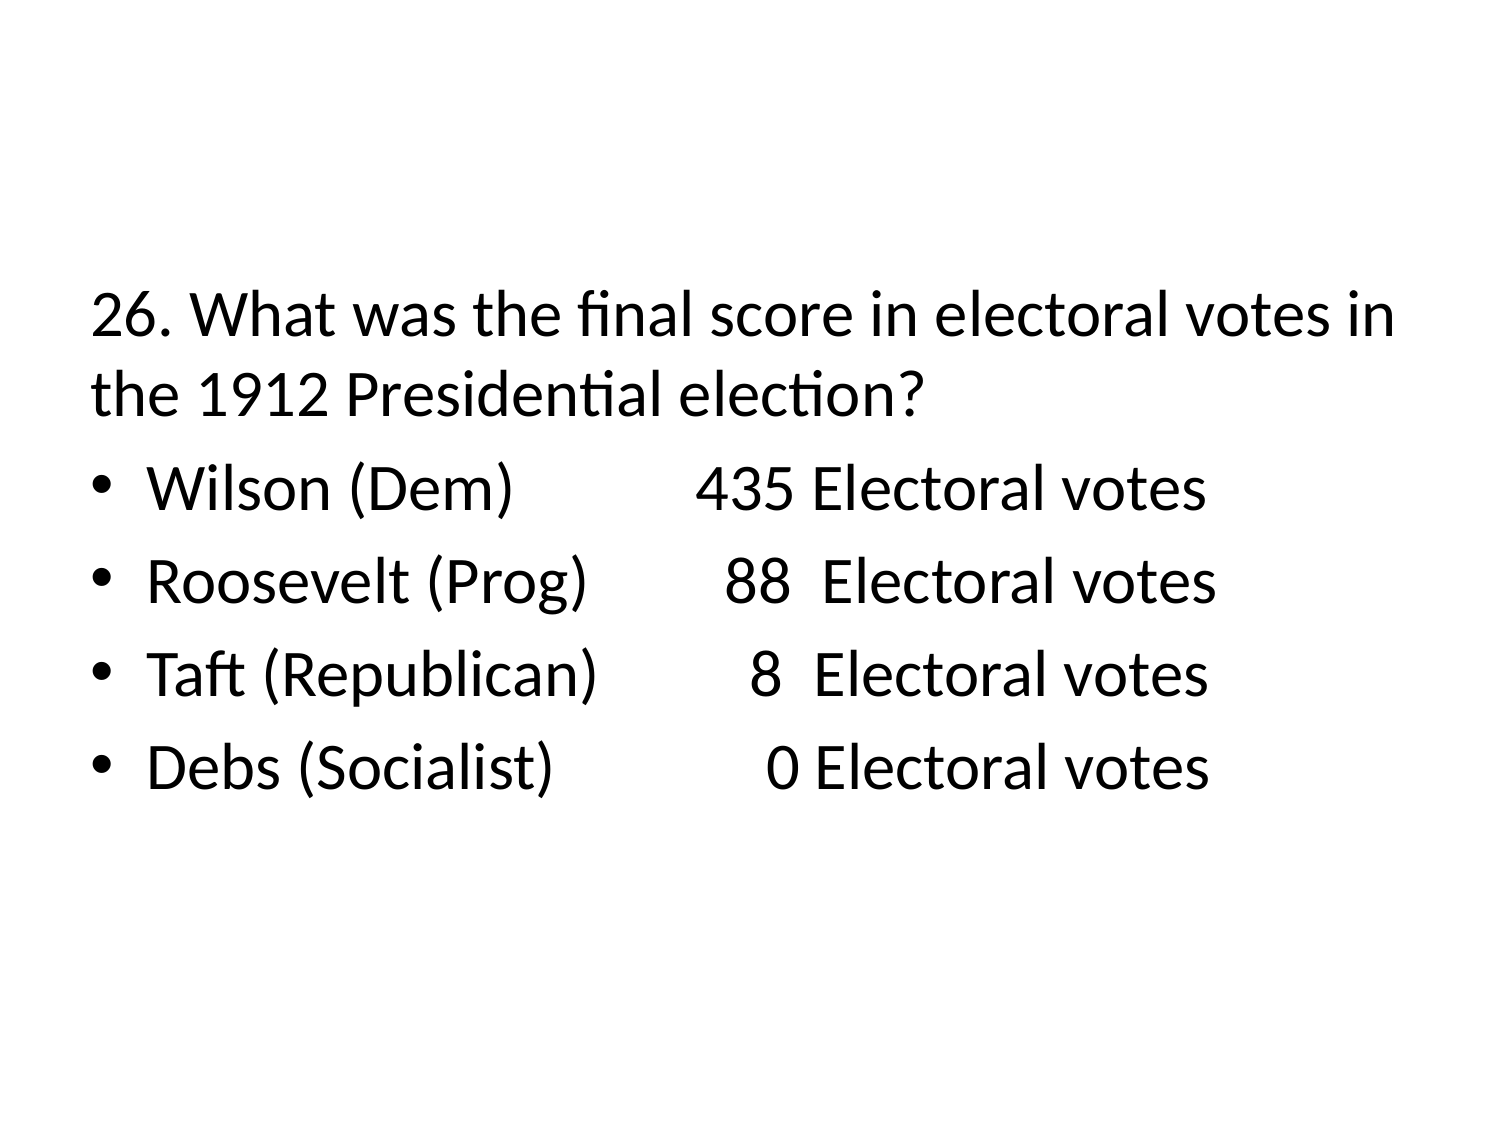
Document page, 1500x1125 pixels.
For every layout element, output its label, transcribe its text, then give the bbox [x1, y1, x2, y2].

list 26. What was the final score in electoral votes in the 1912 Presidential election? Wilson (Dem) 435 Electoral votes Roosevelt (Prog) 88 Electoral votes Taft (Republican) 8 Electoral votes Debs (Socialist) 0 Electoral votes [75, 262, 1425, 1005]
